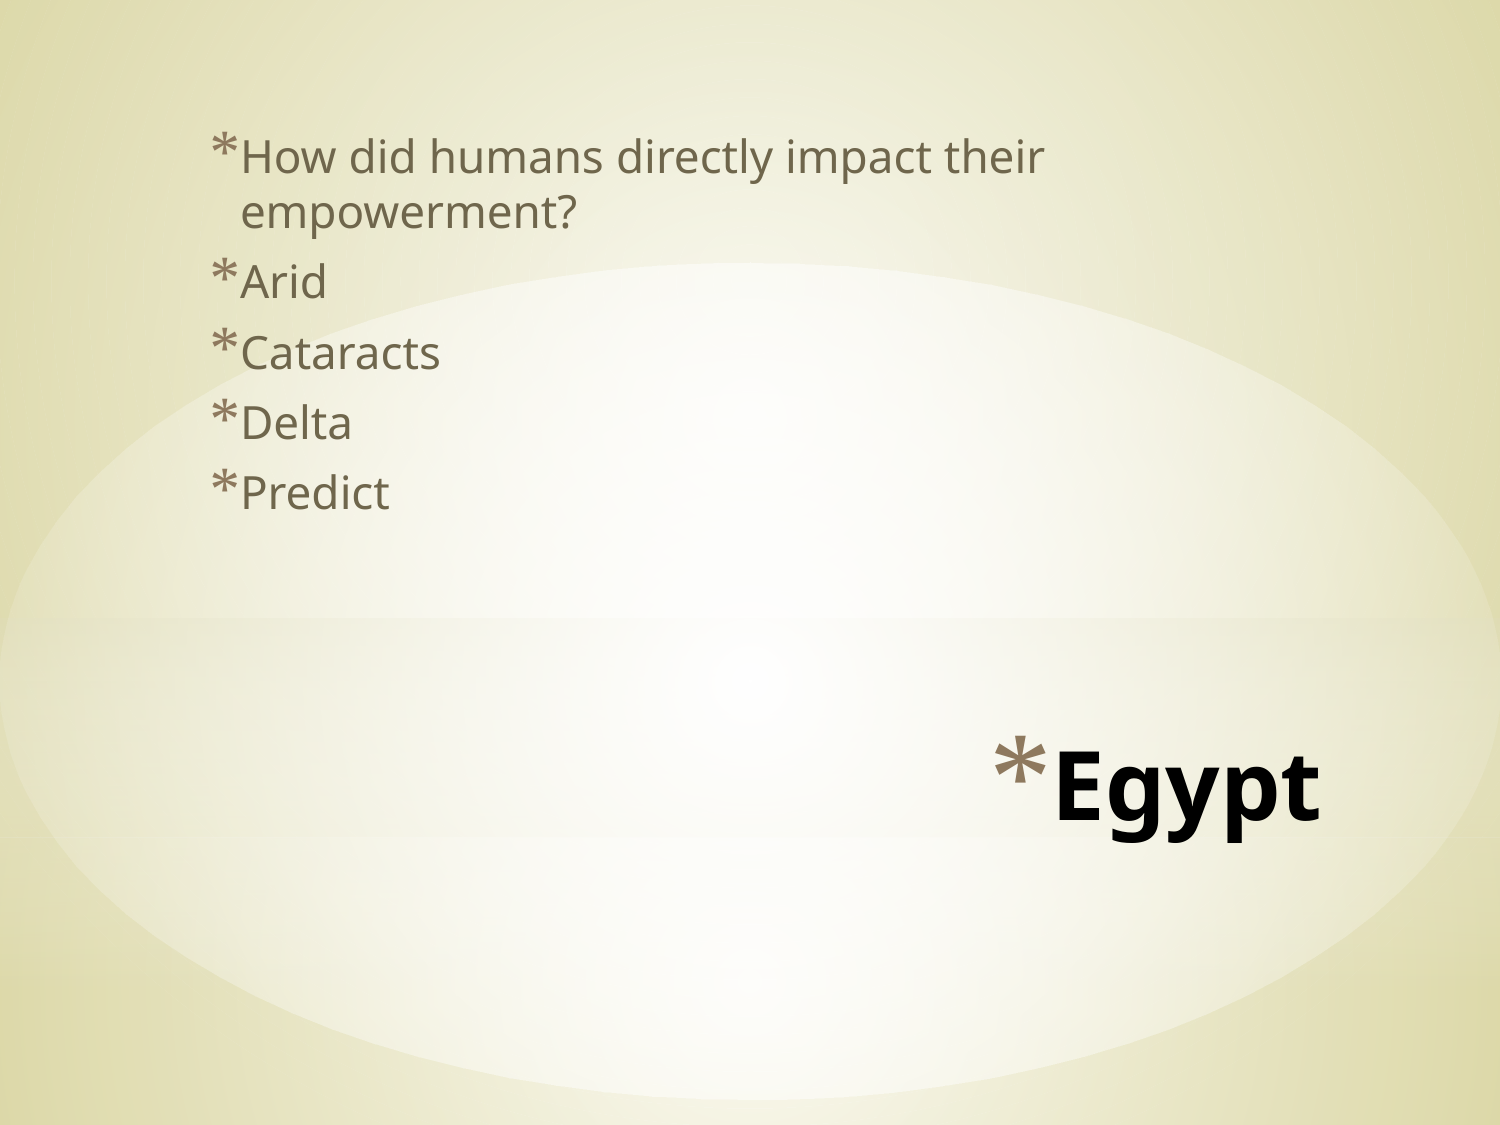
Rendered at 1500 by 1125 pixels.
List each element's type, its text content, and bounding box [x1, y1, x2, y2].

list How did humans directly impact their empowerment? Arid Cataracts Delta Predict [187, 120, 1238, 690]
title Egypt [294, 717, 1363, 905]
